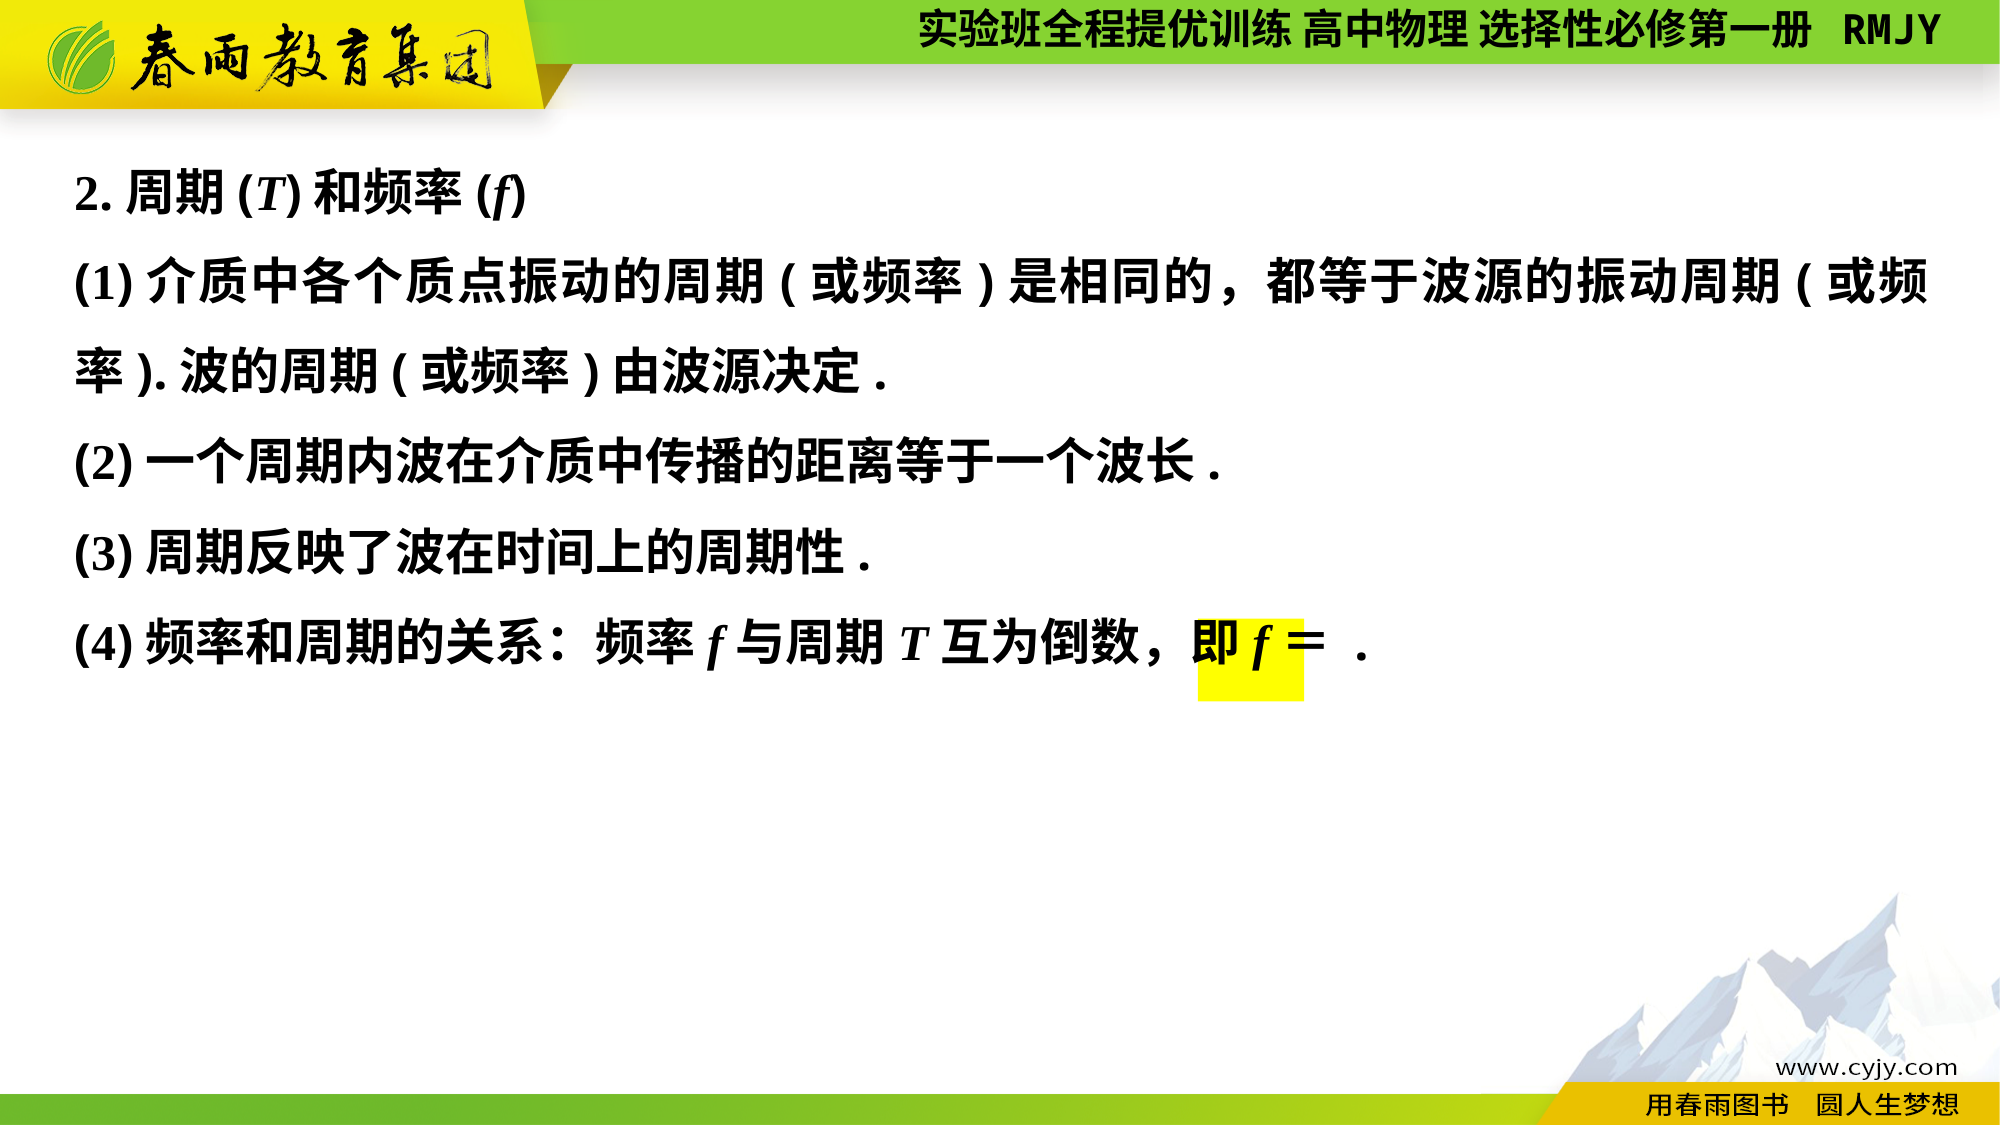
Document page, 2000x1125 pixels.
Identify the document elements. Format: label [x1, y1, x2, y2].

picture [0, 0, 2000, 1125]
text_box [1197, 618, 1305, 702]
